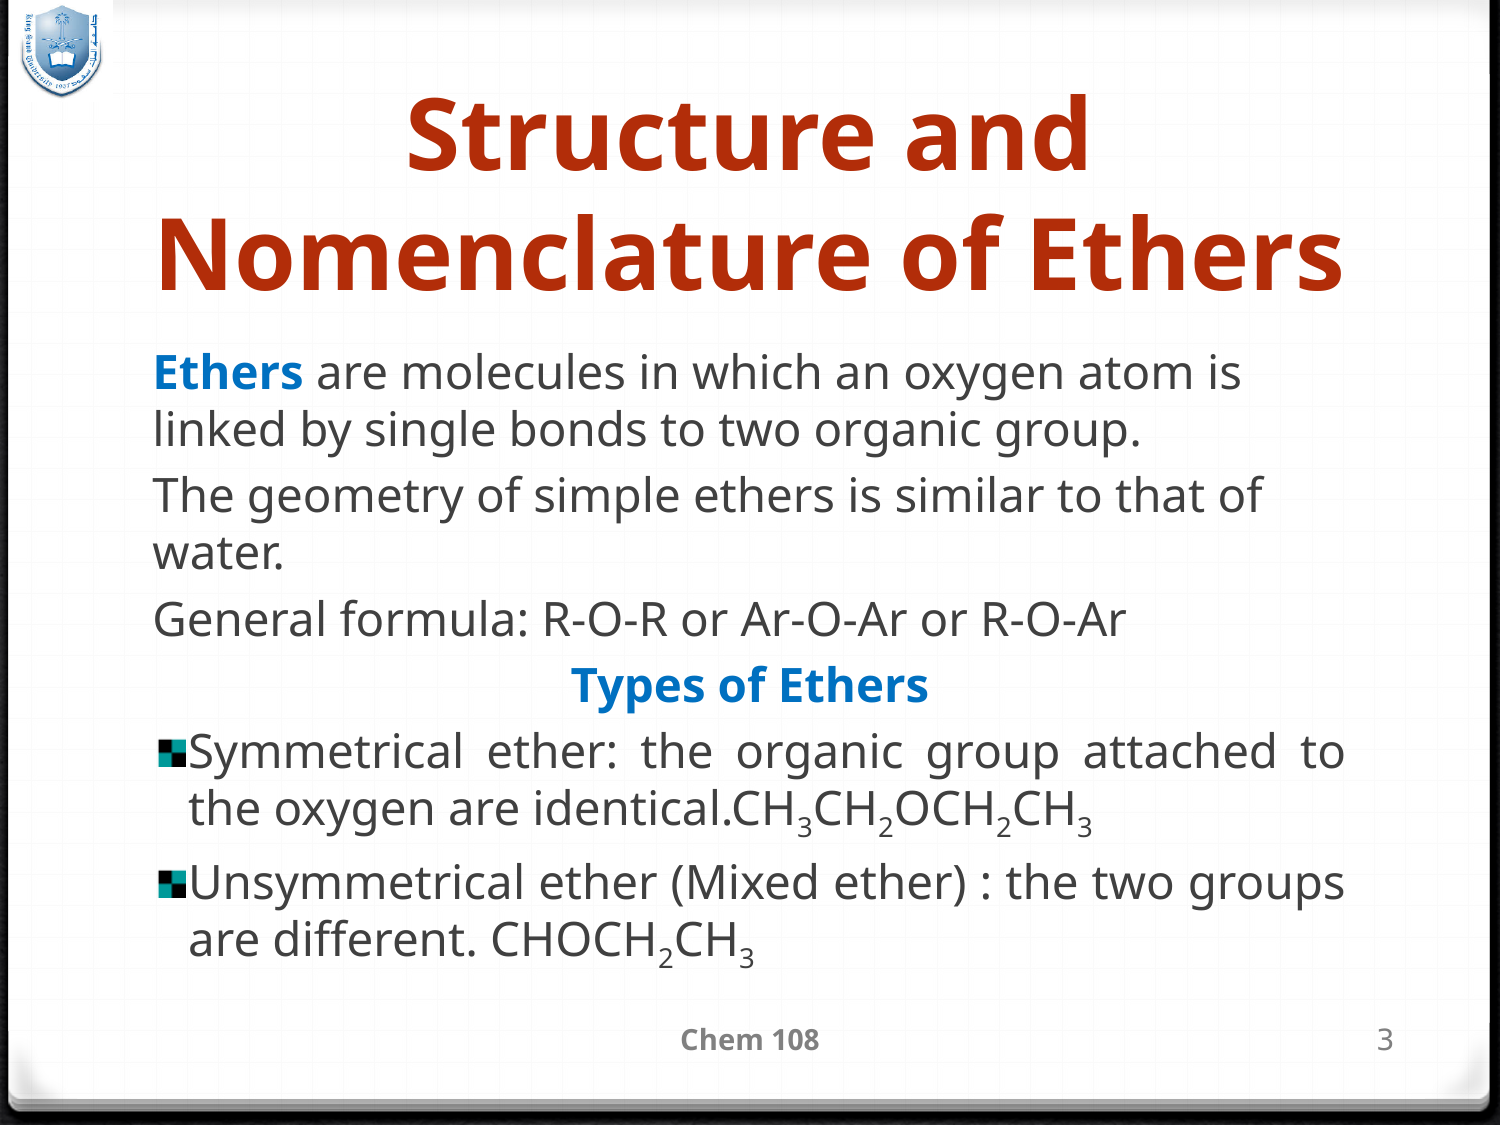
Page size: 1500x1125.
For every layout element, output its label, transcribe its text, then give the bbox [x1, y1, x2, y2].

picture [0, 0, 1500, 1125]
footer 108 Chem [512, 1008, 988, 1069]
title Structure and Nomenclature of Ethers [90, 71, 1410, 309]
slide_number 3 [1059, 1008, 1410, 1069]
